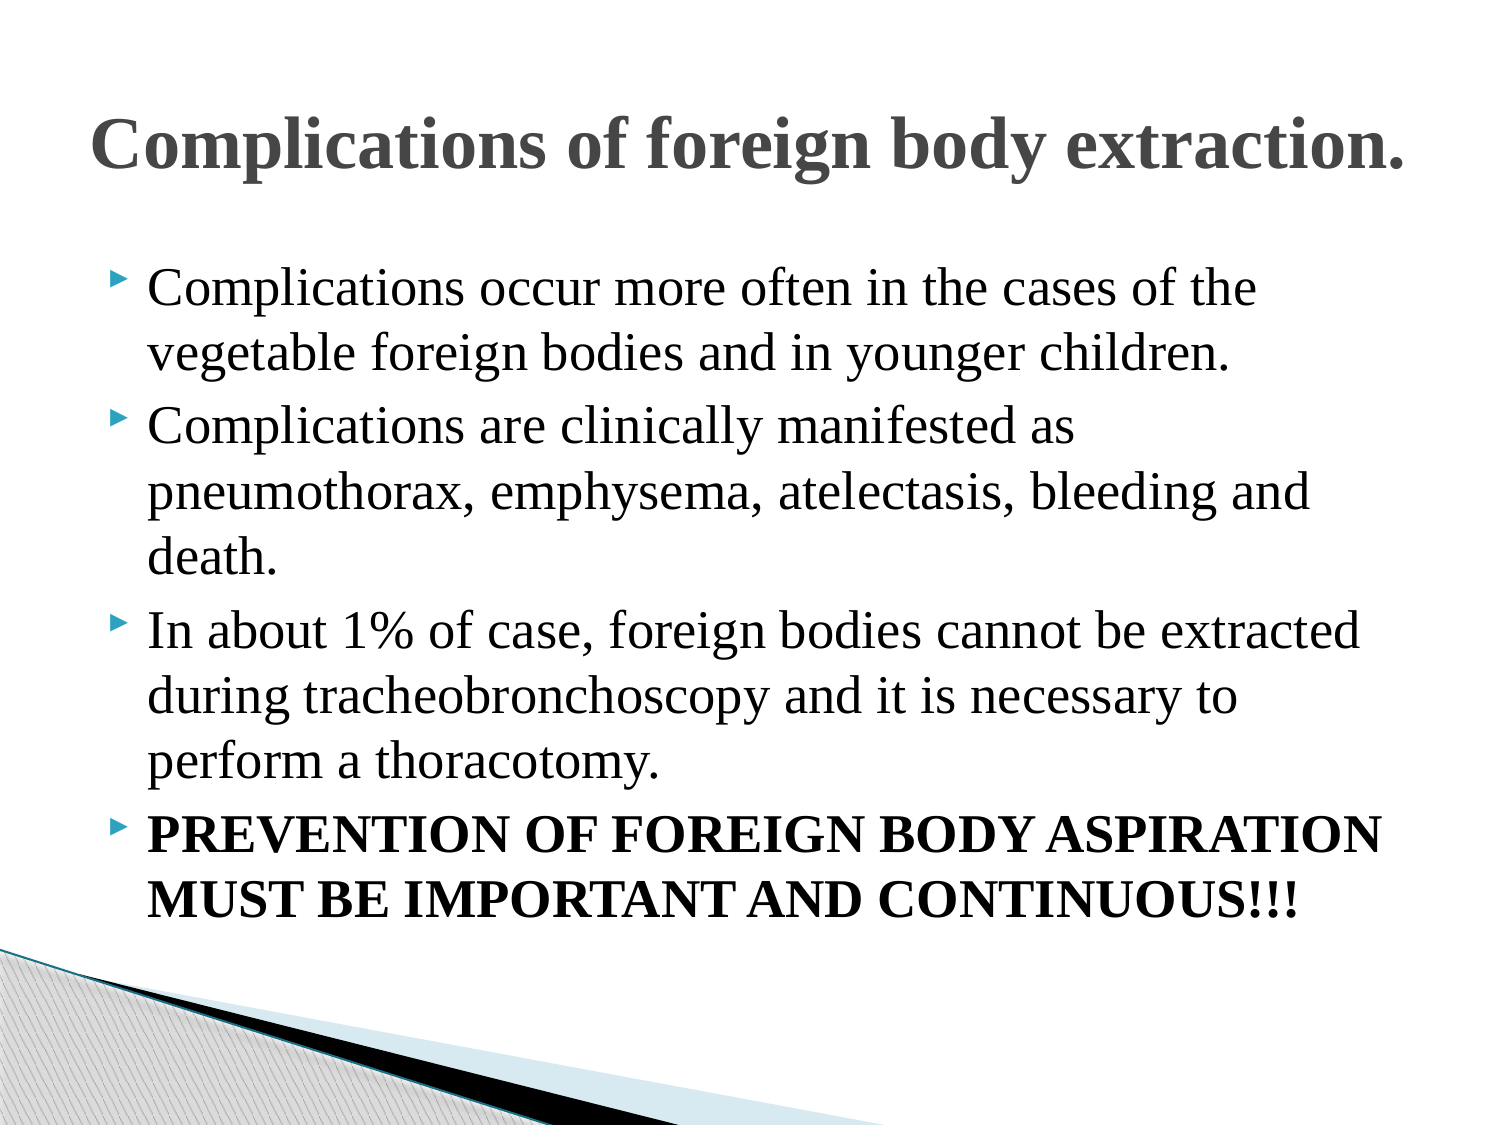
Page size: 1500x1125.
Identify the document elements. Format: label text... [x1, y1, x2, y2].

title Complications of foreign body extraction. [75, 45, 1425, 233]
list Complications occur more often in the cases of the vegetable foreign bodies and in younger children. Complications are clinically manifested as pneumothorax, emphysema, atelectasis, bleeding and death. In about 1% of case, foreign bodies cannot be extracted during tracheobronchoscopy and it is necessary to perform a thoracotomy. PREVENTION OF FOREIGN BODY ASPIRATION MUST BE IMPORTANT AND CONTINUOUS!!! [75, 243, 1425, 986]
